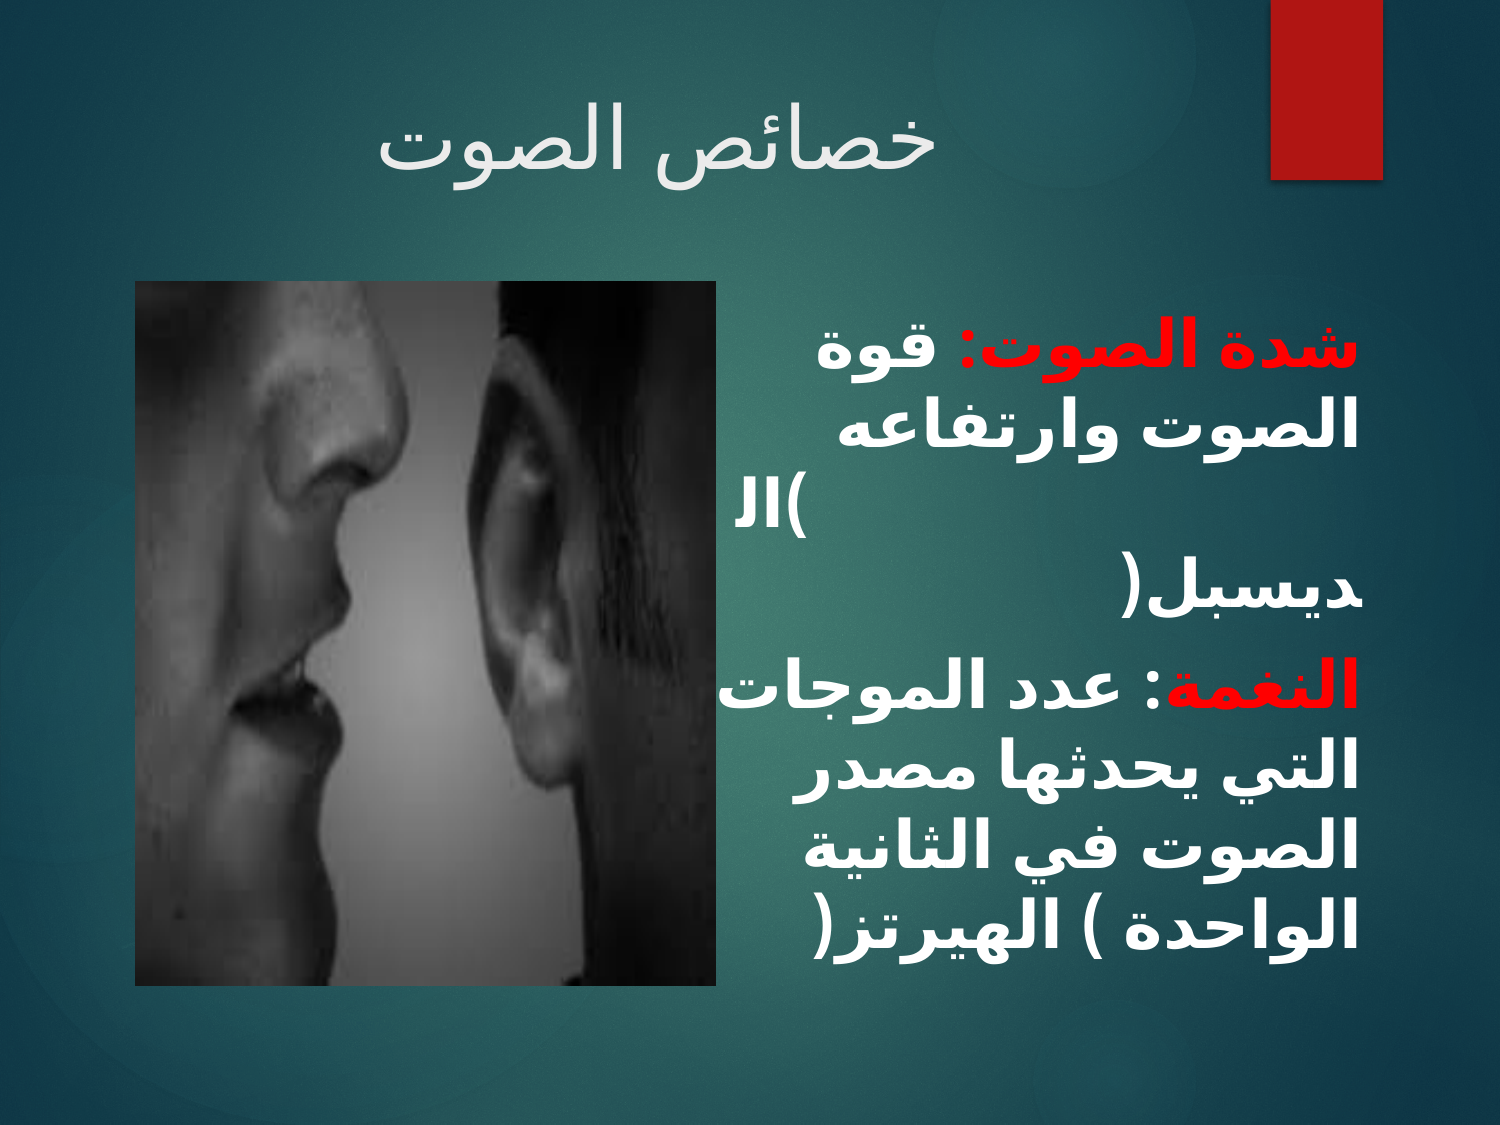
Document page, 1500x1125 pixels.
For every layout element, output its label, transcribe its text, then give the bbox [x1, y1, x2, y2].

title خصائص الصوت [79, 74, 1237, 304]
picture [135, 281, 716, 986]
list شدة الصوت: قوة الصوت وارتفاعه )الديسبل( النغمة: عدد الموجات التي يحدثها مصدر الصوت في الثانية الواحدة ) الهيرتز( [721, 293, 1378, 982]
